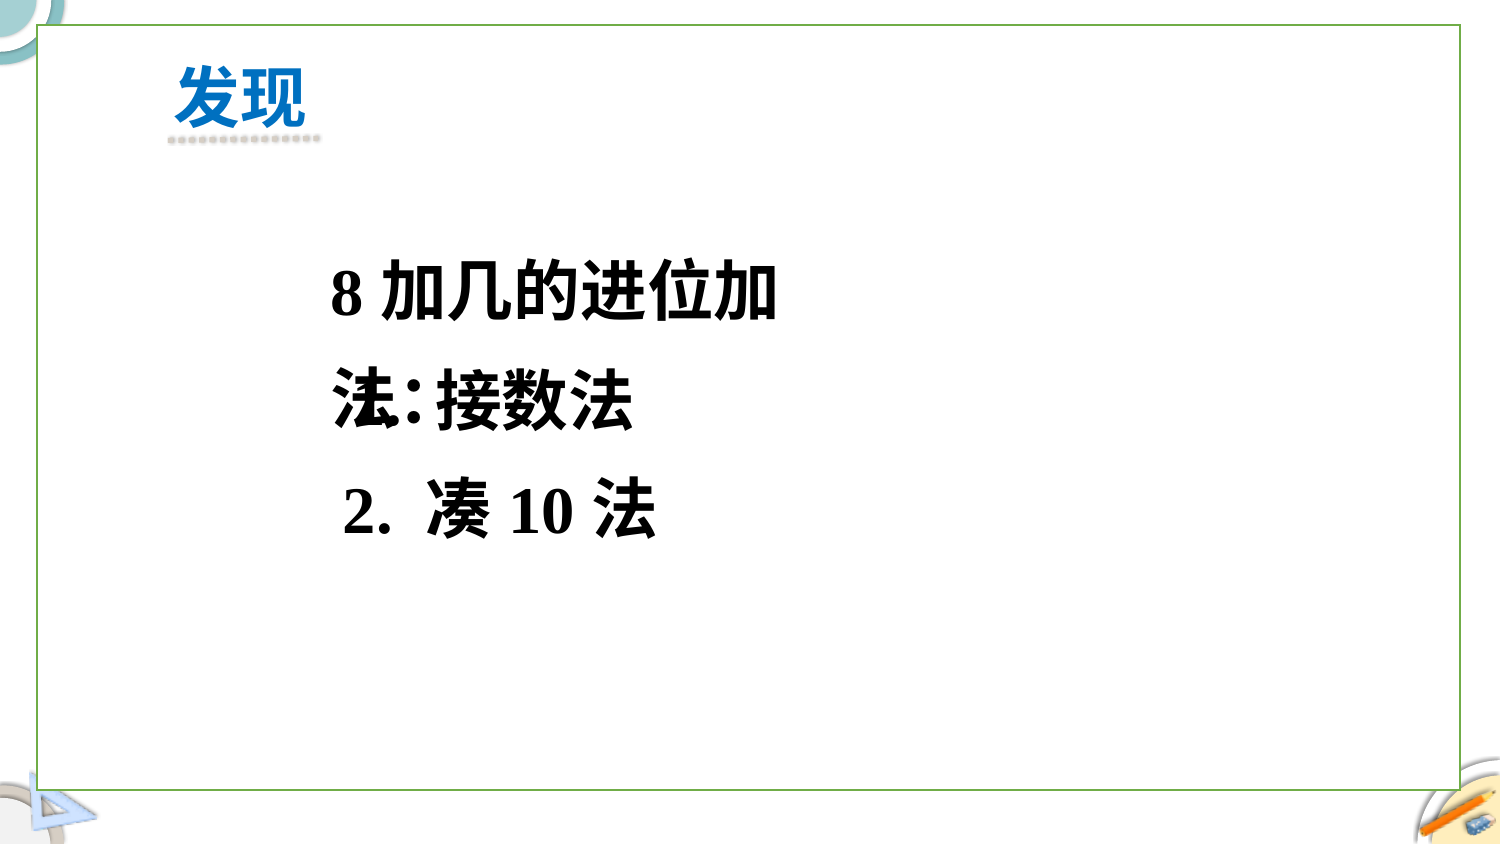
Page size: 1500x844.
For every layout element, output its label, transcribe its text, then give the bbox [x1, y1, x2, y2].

picture [1464, 812, 1498, 836]
text_box 1. 接数法 [320, 351, 651, 447]
text_box 2. 凑10法 [311, 459, 673, 554]
picture [29, 772, 97, 831]
text_box 8加几的进位加法： [316, 213, 923, 444]
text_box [76, 48, 404, 145]
picture [1416, 791, 1500, 837]
